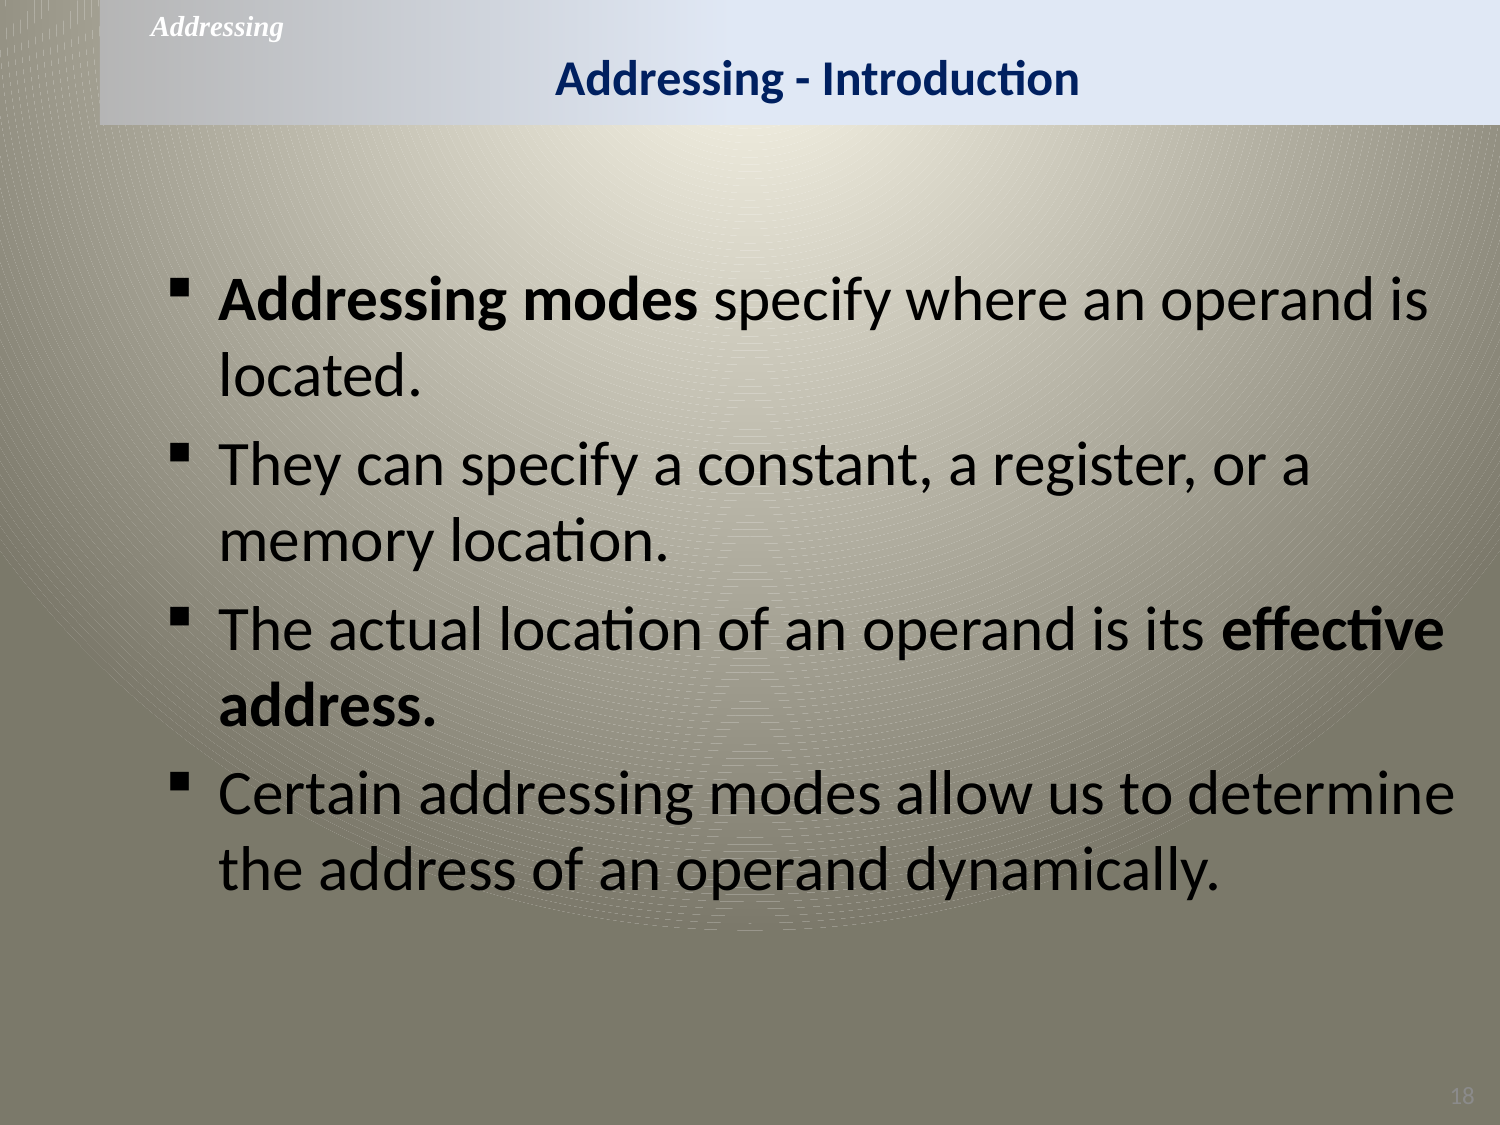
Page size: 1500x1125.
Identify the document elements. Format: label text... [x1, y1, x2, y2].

list Addressing [135, 0, 625, 50]
list Addressing modes specify where an operand is located. They can specify a constant, a register, or a memory location. The actual location of an operand is its effective address. Certain addressing modes allow us to determine the address of an operand dynamically. [150, 249, 1488, 993]
title Addressing - Introduction [135, 37, 1500, 113]
